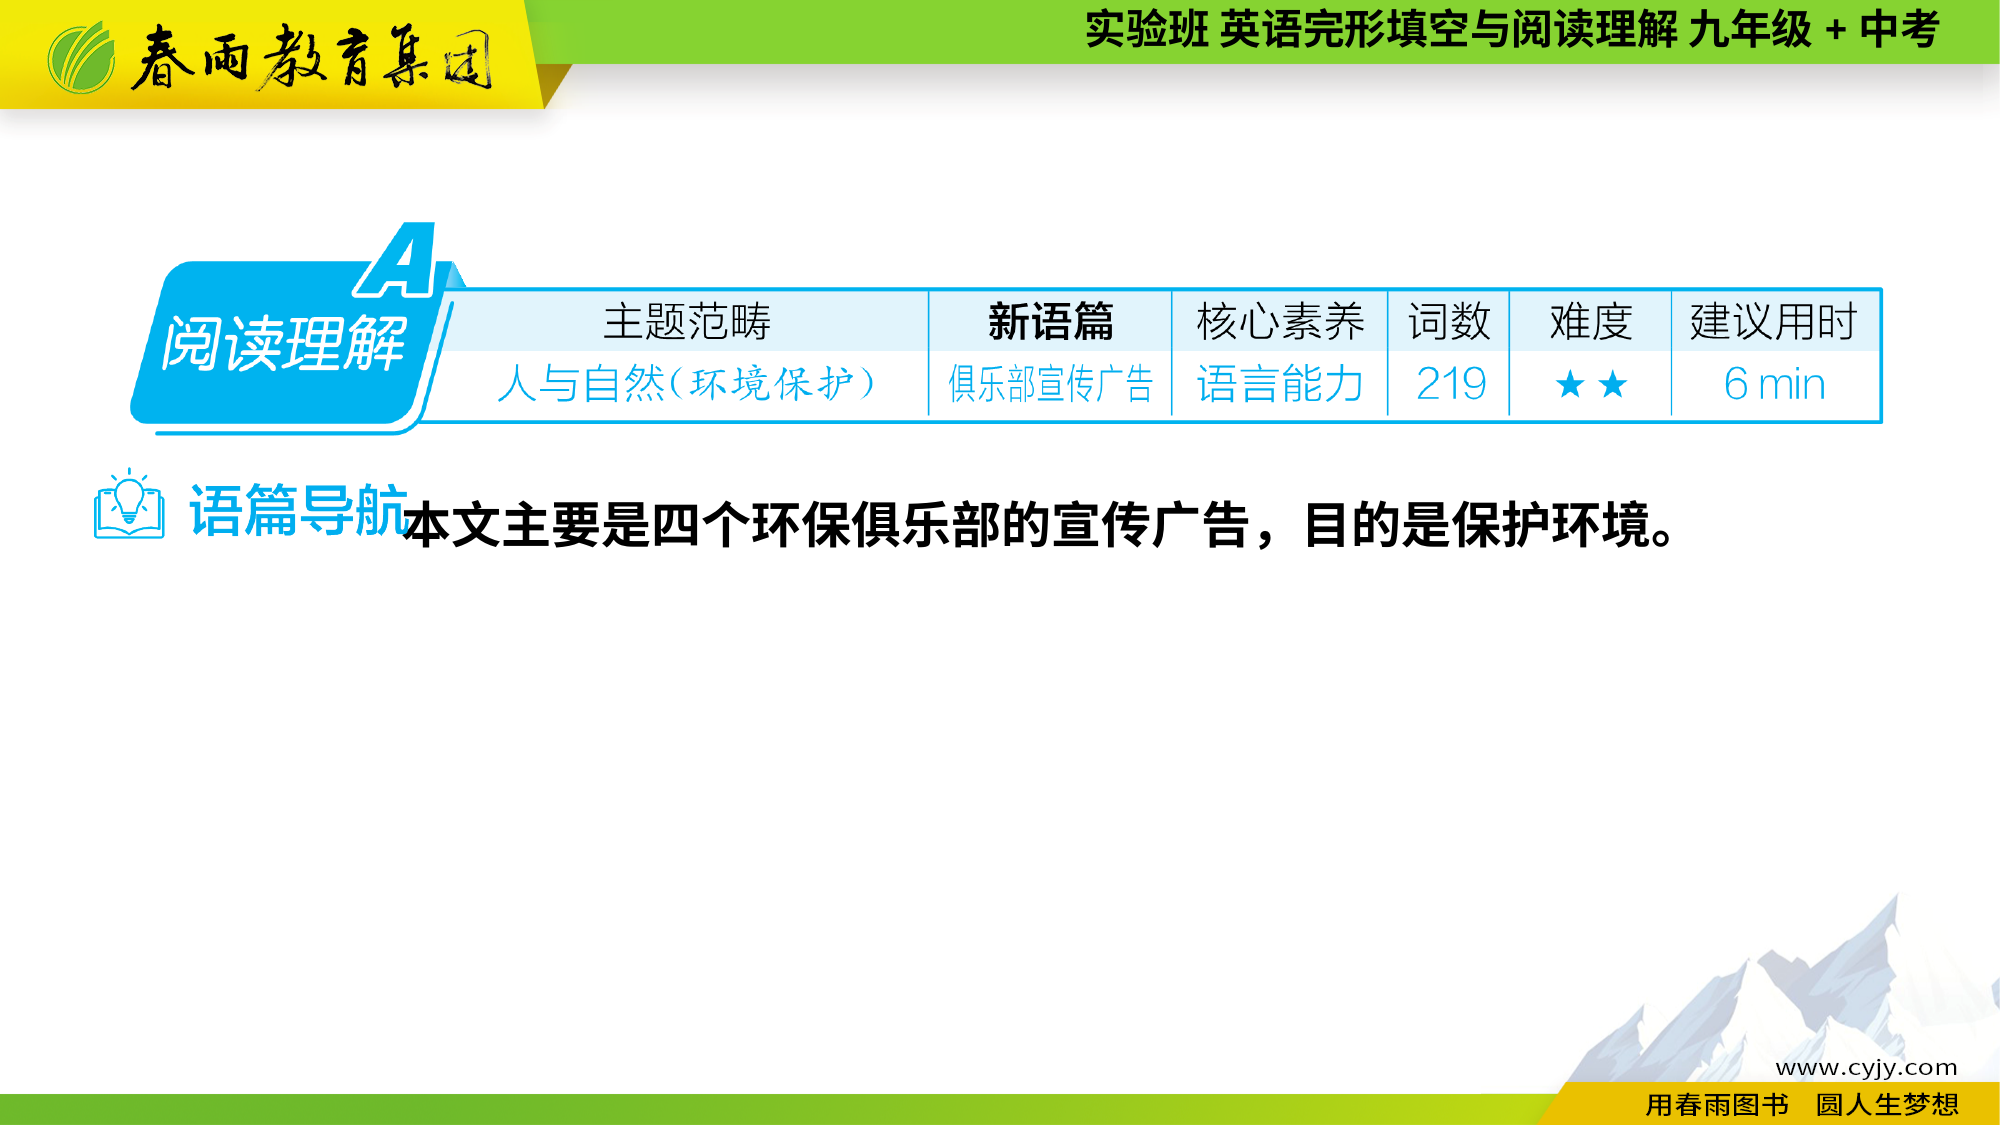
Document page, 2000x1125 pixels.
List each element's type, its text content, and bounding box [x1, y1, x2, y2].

list 本文主要是四个环保俱乐部的宣传广告，目的是保护环境。 [59, 456, 1944, 551]
picture [0, 0, 2000, 1125]
